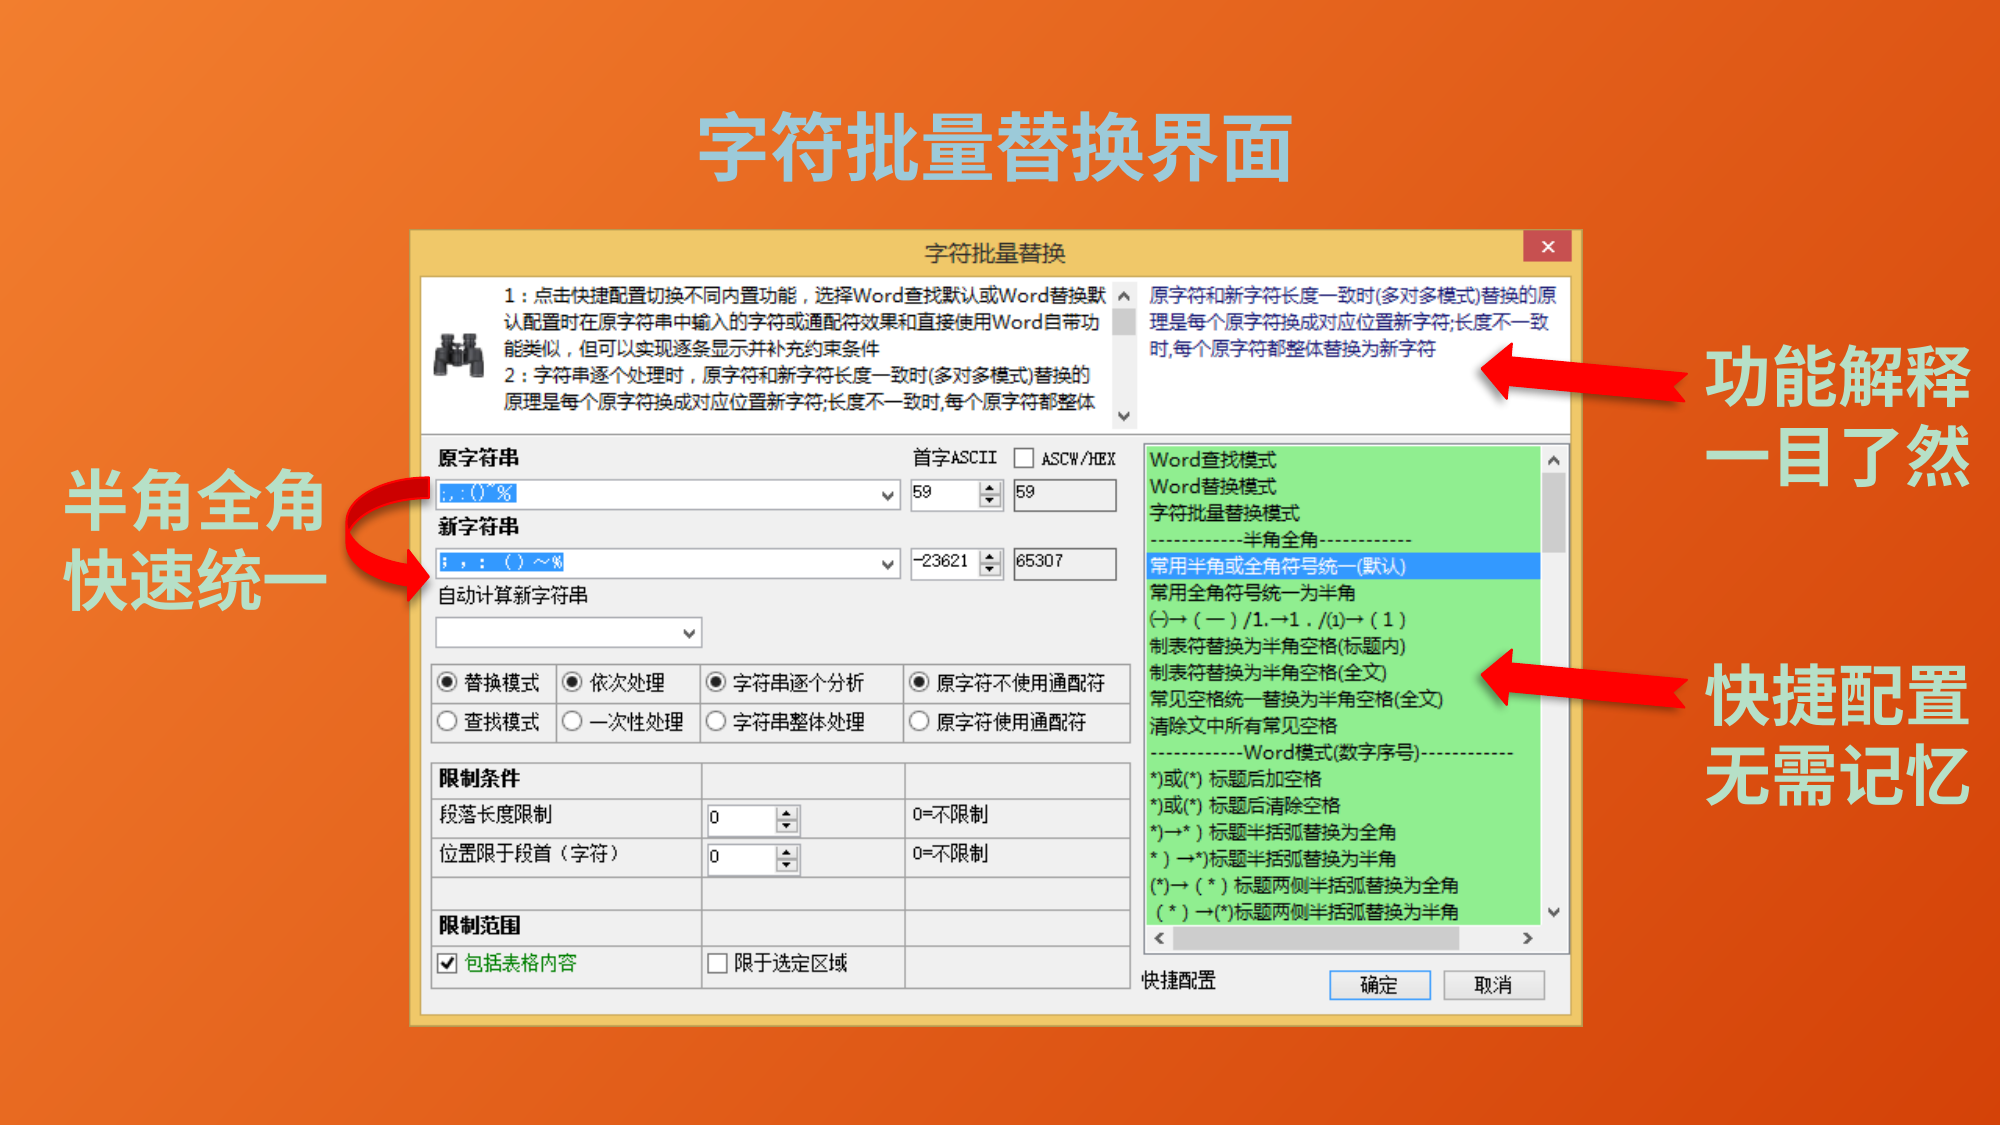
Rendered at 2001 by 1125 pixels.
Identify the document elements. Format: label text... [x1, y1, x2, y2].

text_box 功能解释 一目了然 [1689, 326, 1988, 502]
text_box [345, 477, 408, 602]
text_box [1583, 669, 1688, 709]
text_box 字符批量替换界面 [680, 92, 1311, 198]
text_box [1583, 363, 1688, 403]
text_box 半角全角 快速统一 [47, 451, 345, 627]
picture [408, 229, 1583, 1027]
text_box 快捷配置 无需记忆 [1689, 646, 1988, 821]
